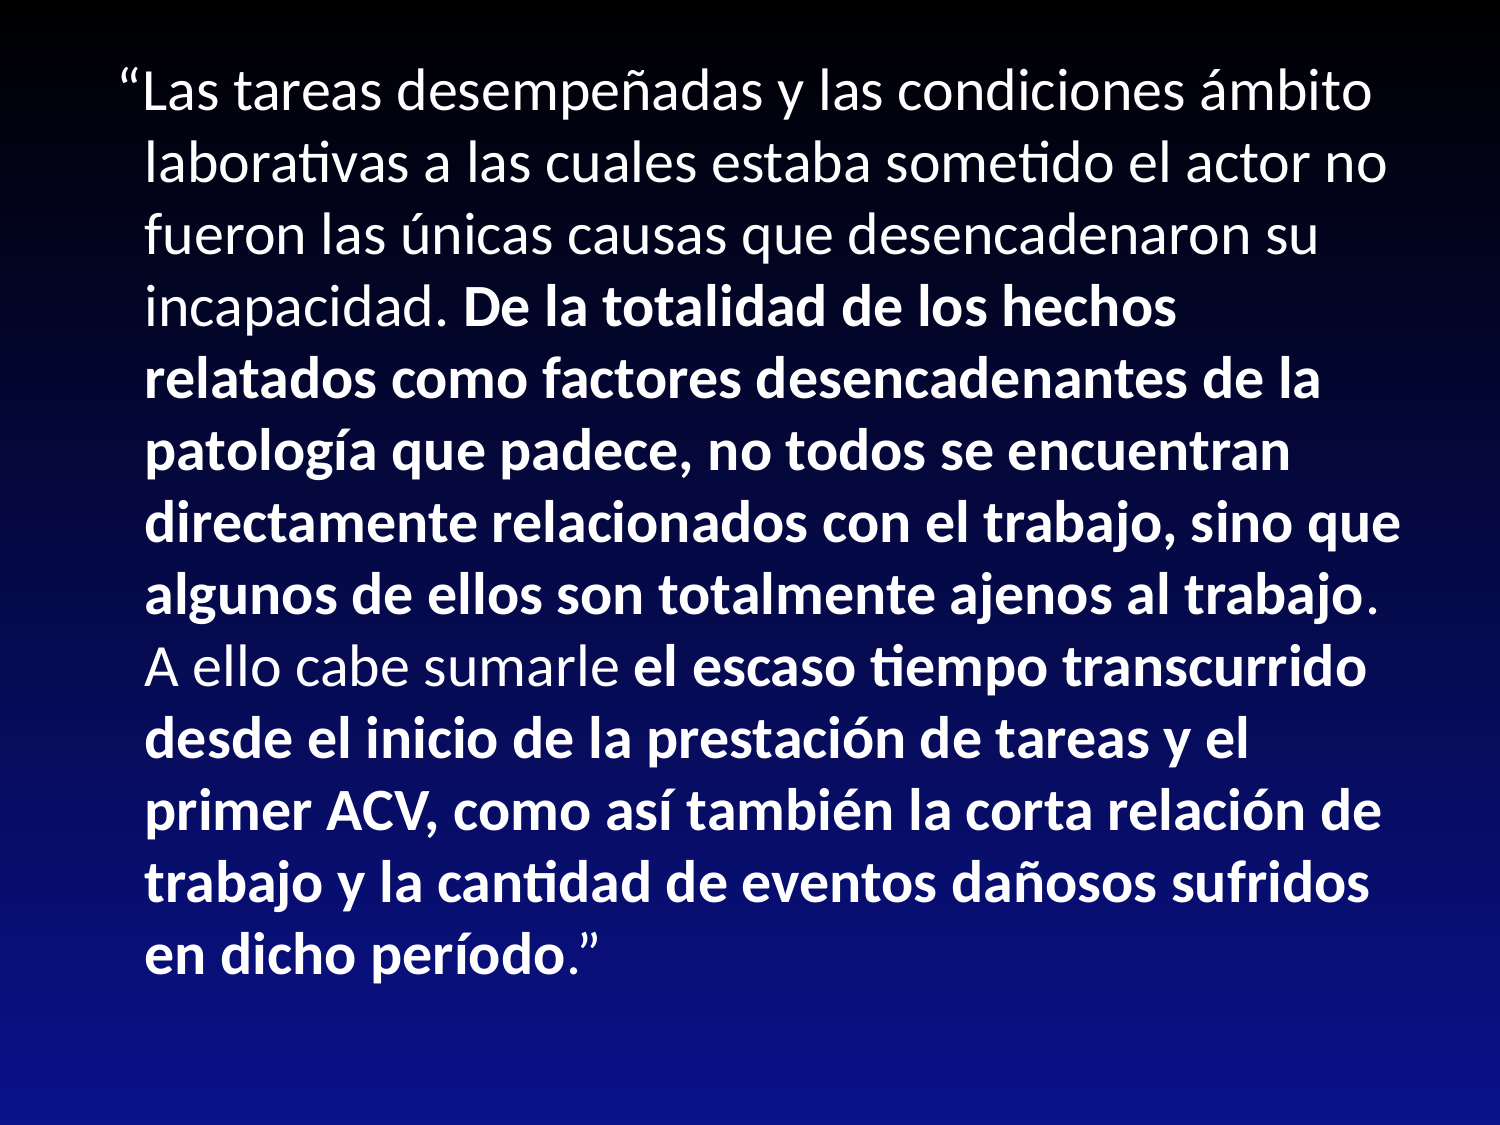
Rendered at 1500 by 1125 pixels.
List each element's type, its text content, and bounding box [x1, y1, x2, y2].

list “Las tareas desempeñadas y las condiciones ámbito laborativas a las cuales estaba sometido el actor no fueron las únicas causas que desencadenaron su incapacidad. De la totalidad de los hechos relatados como factores desencadenantes de la patología que padece, no todos se encuentran directamente relacionados con el trabajo, sino que algunos de ellos son totalmente ajenos al trabajo. A ello cabe sumarle el escaso tiempo transcurrido desde el inicio de la prestación de tareas y el primer ACV, como así también la corta relación de trabajo y la cantidad de eventos dañosos sufridos en dicho período.” [74, 42, 1426, 1006]
